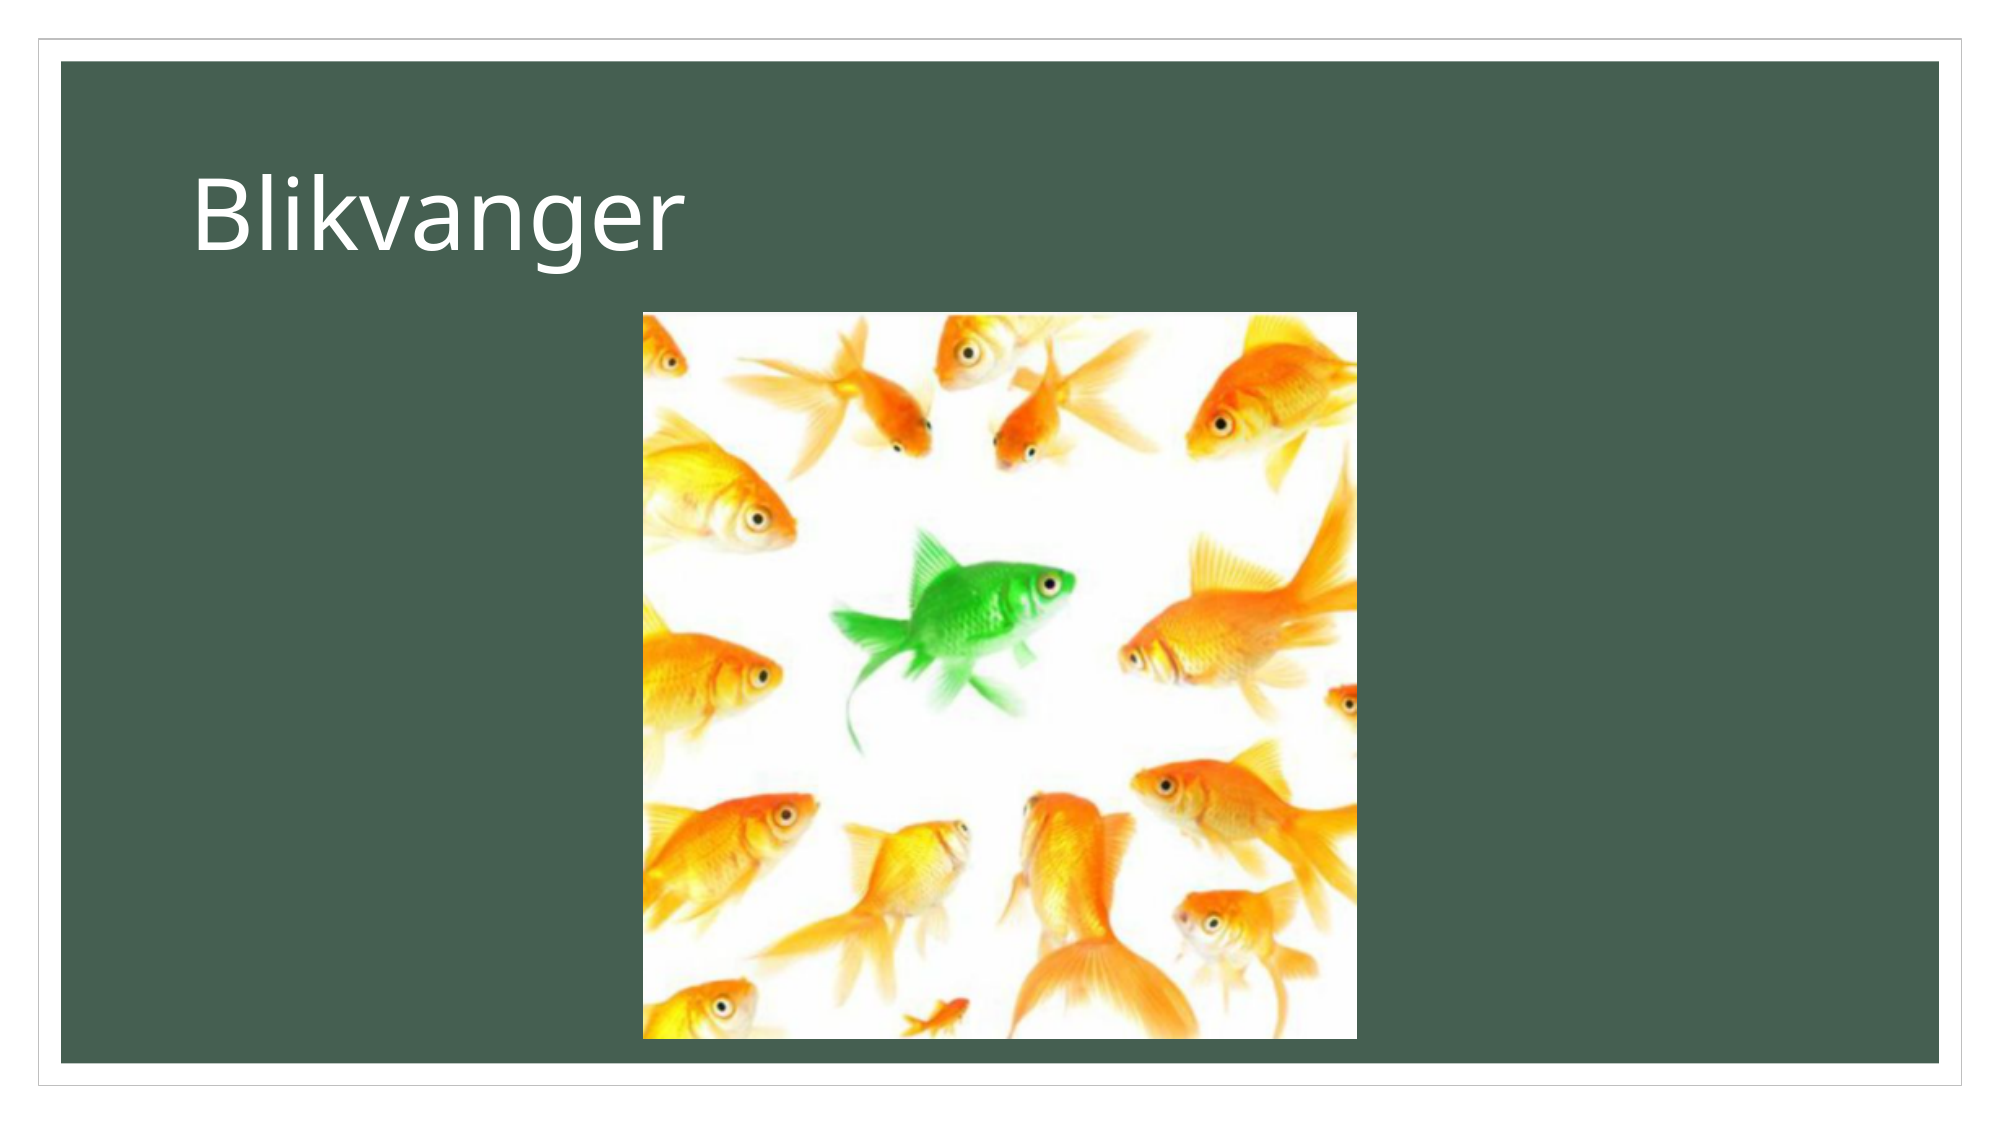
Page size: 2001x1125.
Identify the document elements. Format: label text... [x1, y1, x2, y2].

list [643, 312, 1357, 1039]
title Blikvanger [174, 105, 1825, 331]
